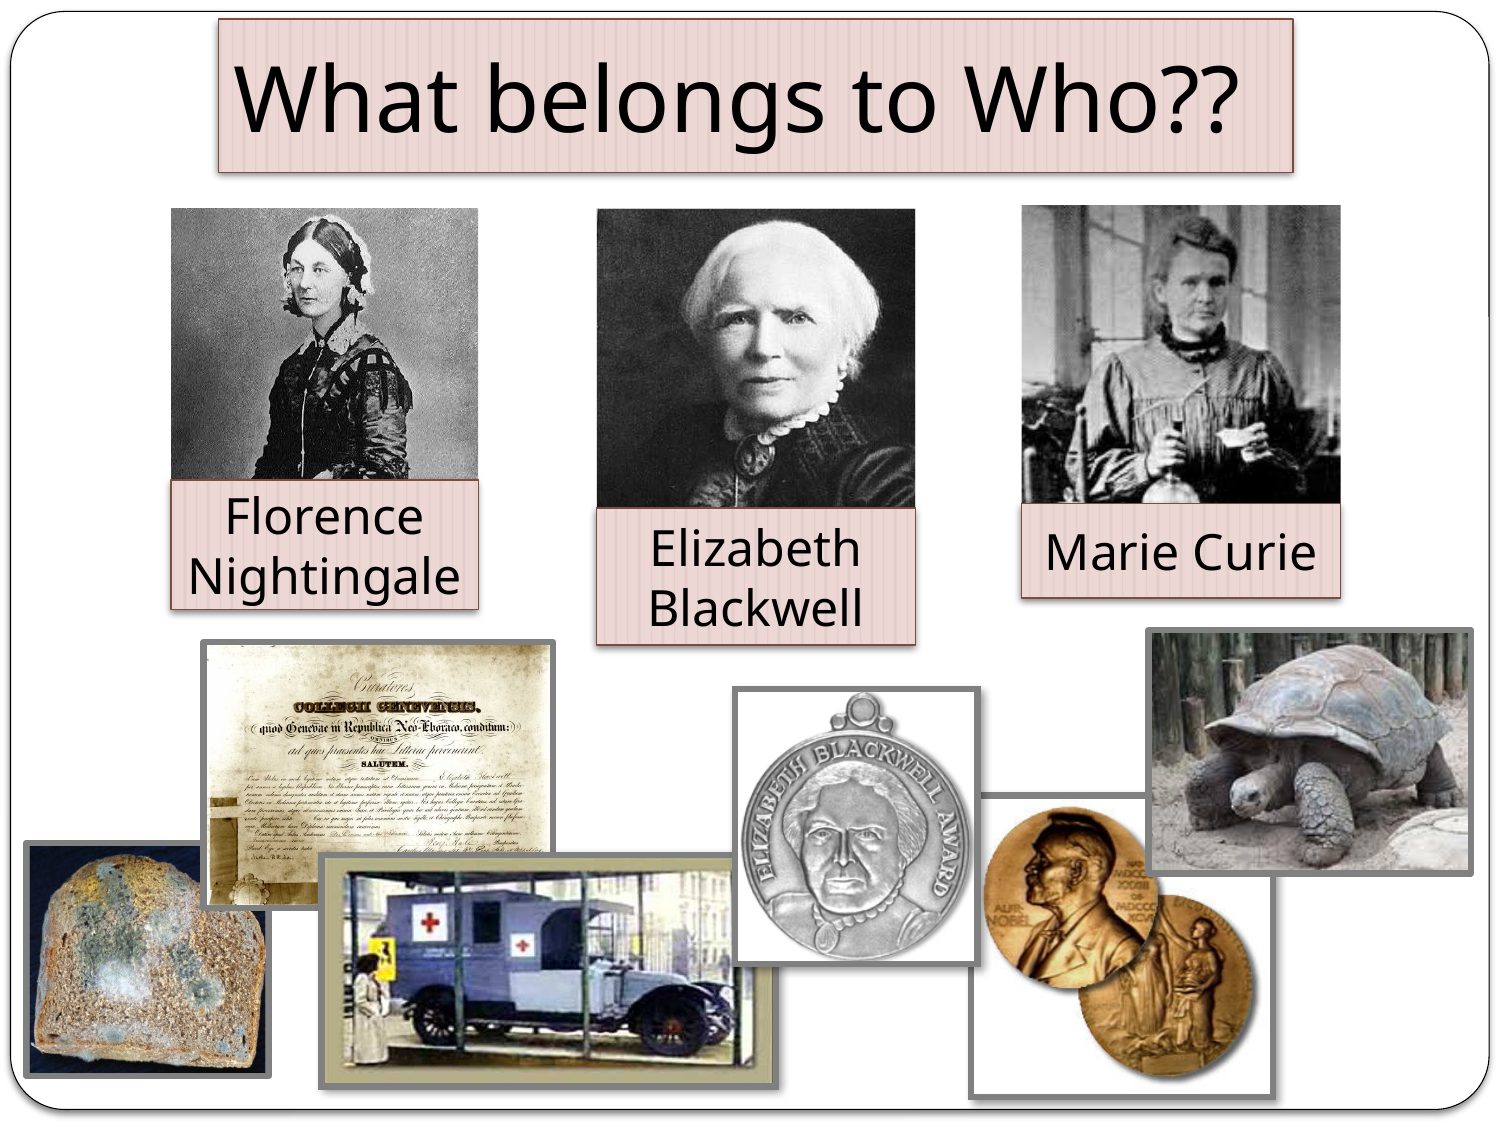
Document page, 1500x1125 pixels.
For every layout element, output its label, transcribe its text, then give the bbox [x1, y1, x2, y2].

text_box What belongs to Who?? [218, 18, 1294, 173]
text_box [596, 207, 916, 646]
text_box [1021, 205, 1341, 599]
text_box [170, 207, 479, 610]
picture [29, 633, 1468, 1095]
